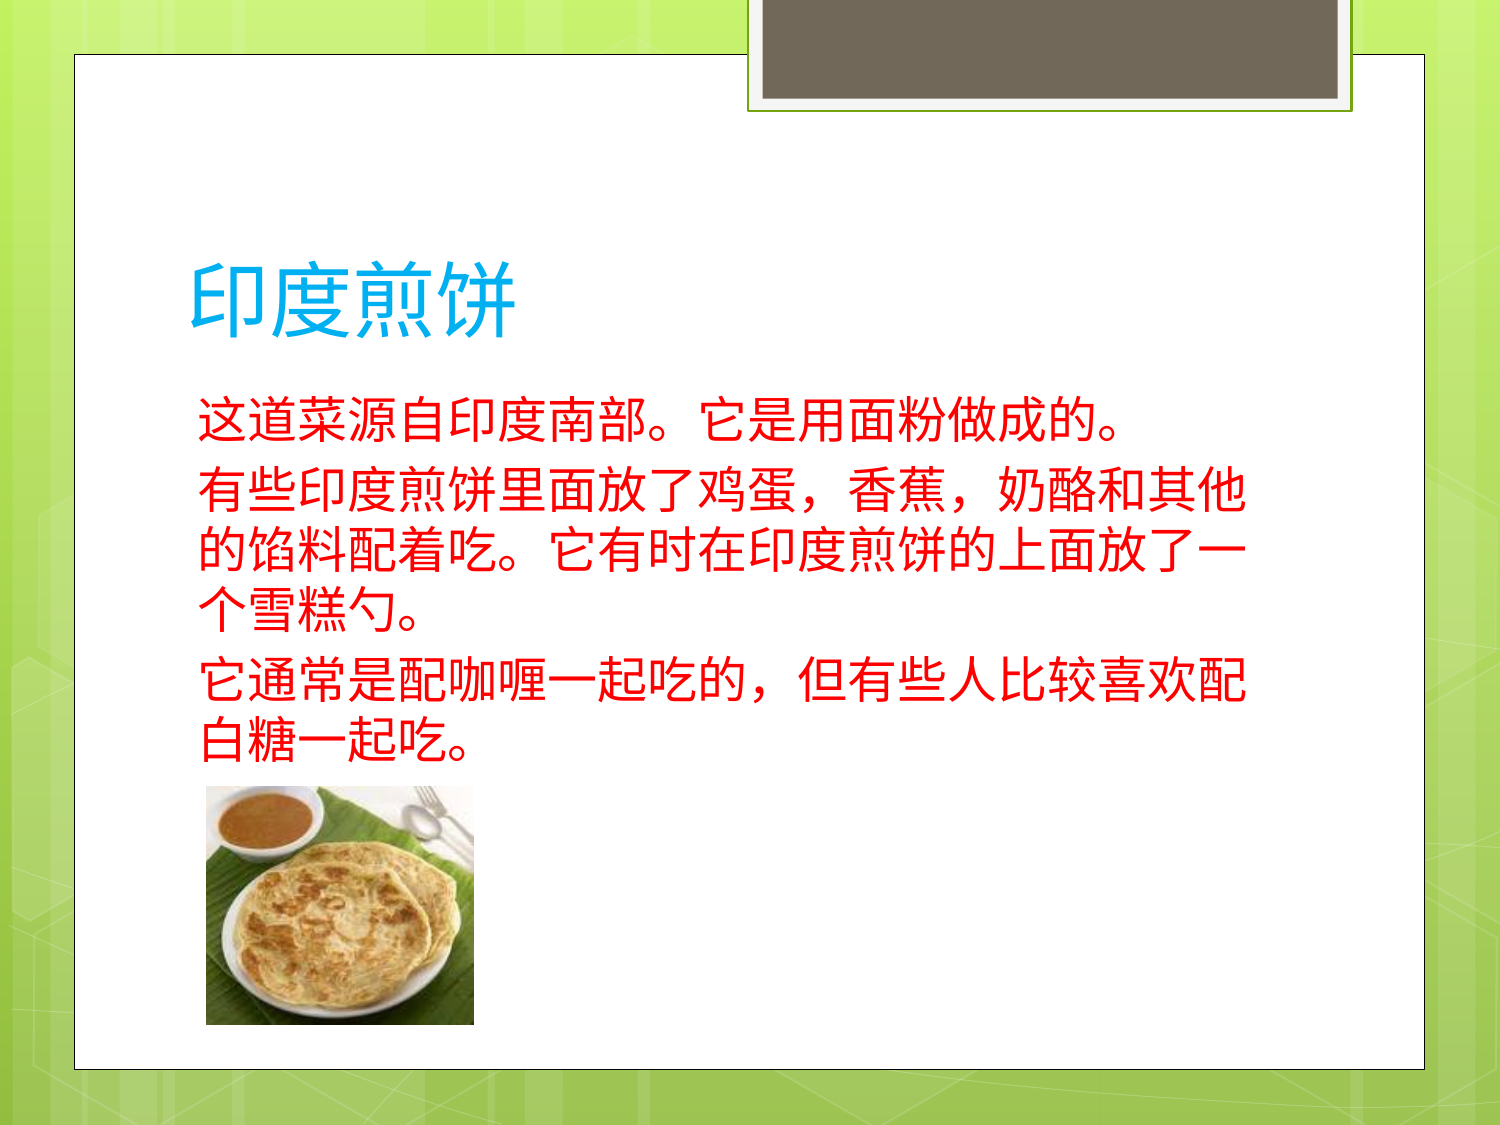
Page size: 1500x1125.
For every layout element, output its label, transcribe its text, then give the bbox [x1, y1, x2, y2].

title 印度煎饼 [171, 168, 1324, 357]
list 这道菜源自印度南部。它是用面粉做成的。 有些印度煎饼里面放了鸡蛋，香蕉，奶酪和其他的馅料配着吃。它有时在印度煎饼的上面放了一个雪糕勺。 它通常是配咖喱一起吃的，但有些人比较喜欢配白糖一起吃。 [171, 381, 1283, 957]
picture [206, 786, 474, 1025]
